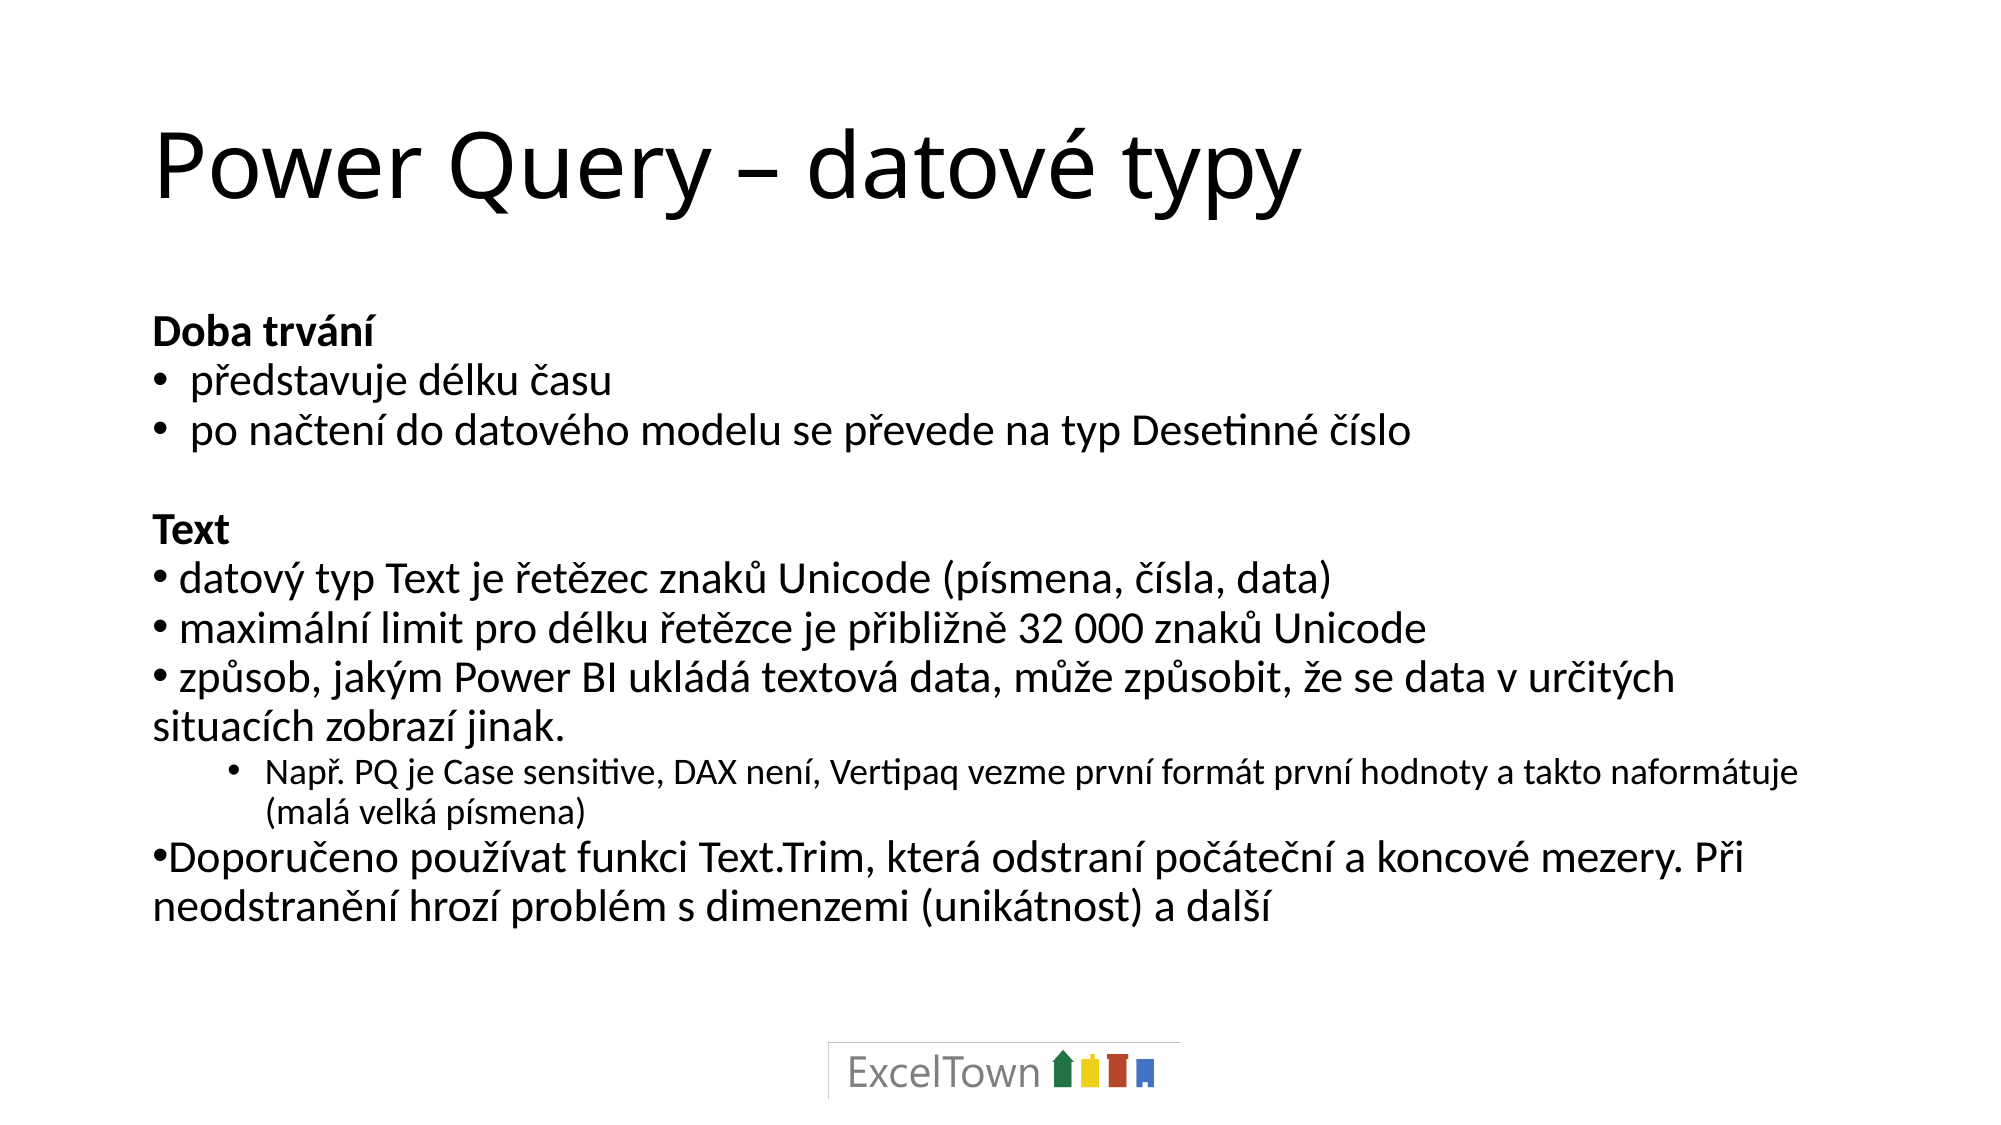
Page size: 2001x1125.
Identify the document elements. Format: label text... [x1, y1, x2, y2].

title Power Query – datové typy [137, 59, 1863, 278]
list Doba trvání představuje délku času po načtení do datového modelu se převede na typ Desetinné číslo Text datový typ Text je řetězec znaků Unicode (písmena, čísla, data) maximální limit pro délku řetězce je přibližně 32 000 znaků Unicode způsob, jakým Power BI ukládá textová data, může způsobit, že se data v určitých situacích zobrazí jinak. Např. PQ je Case sensitive, DAX není, Vertipaq vezme první formát první hodnoty a takto naformátuje (malá velká písmena) Doporučeno používat funkci Text.Trim, která odstraní počáteční a koncové mezery. Při neodstranění hrozí problém s dimenzemi (unikátnost) a další [137, 299, 1863, 1014]
picture [701, 1031, 1213, 1123]
